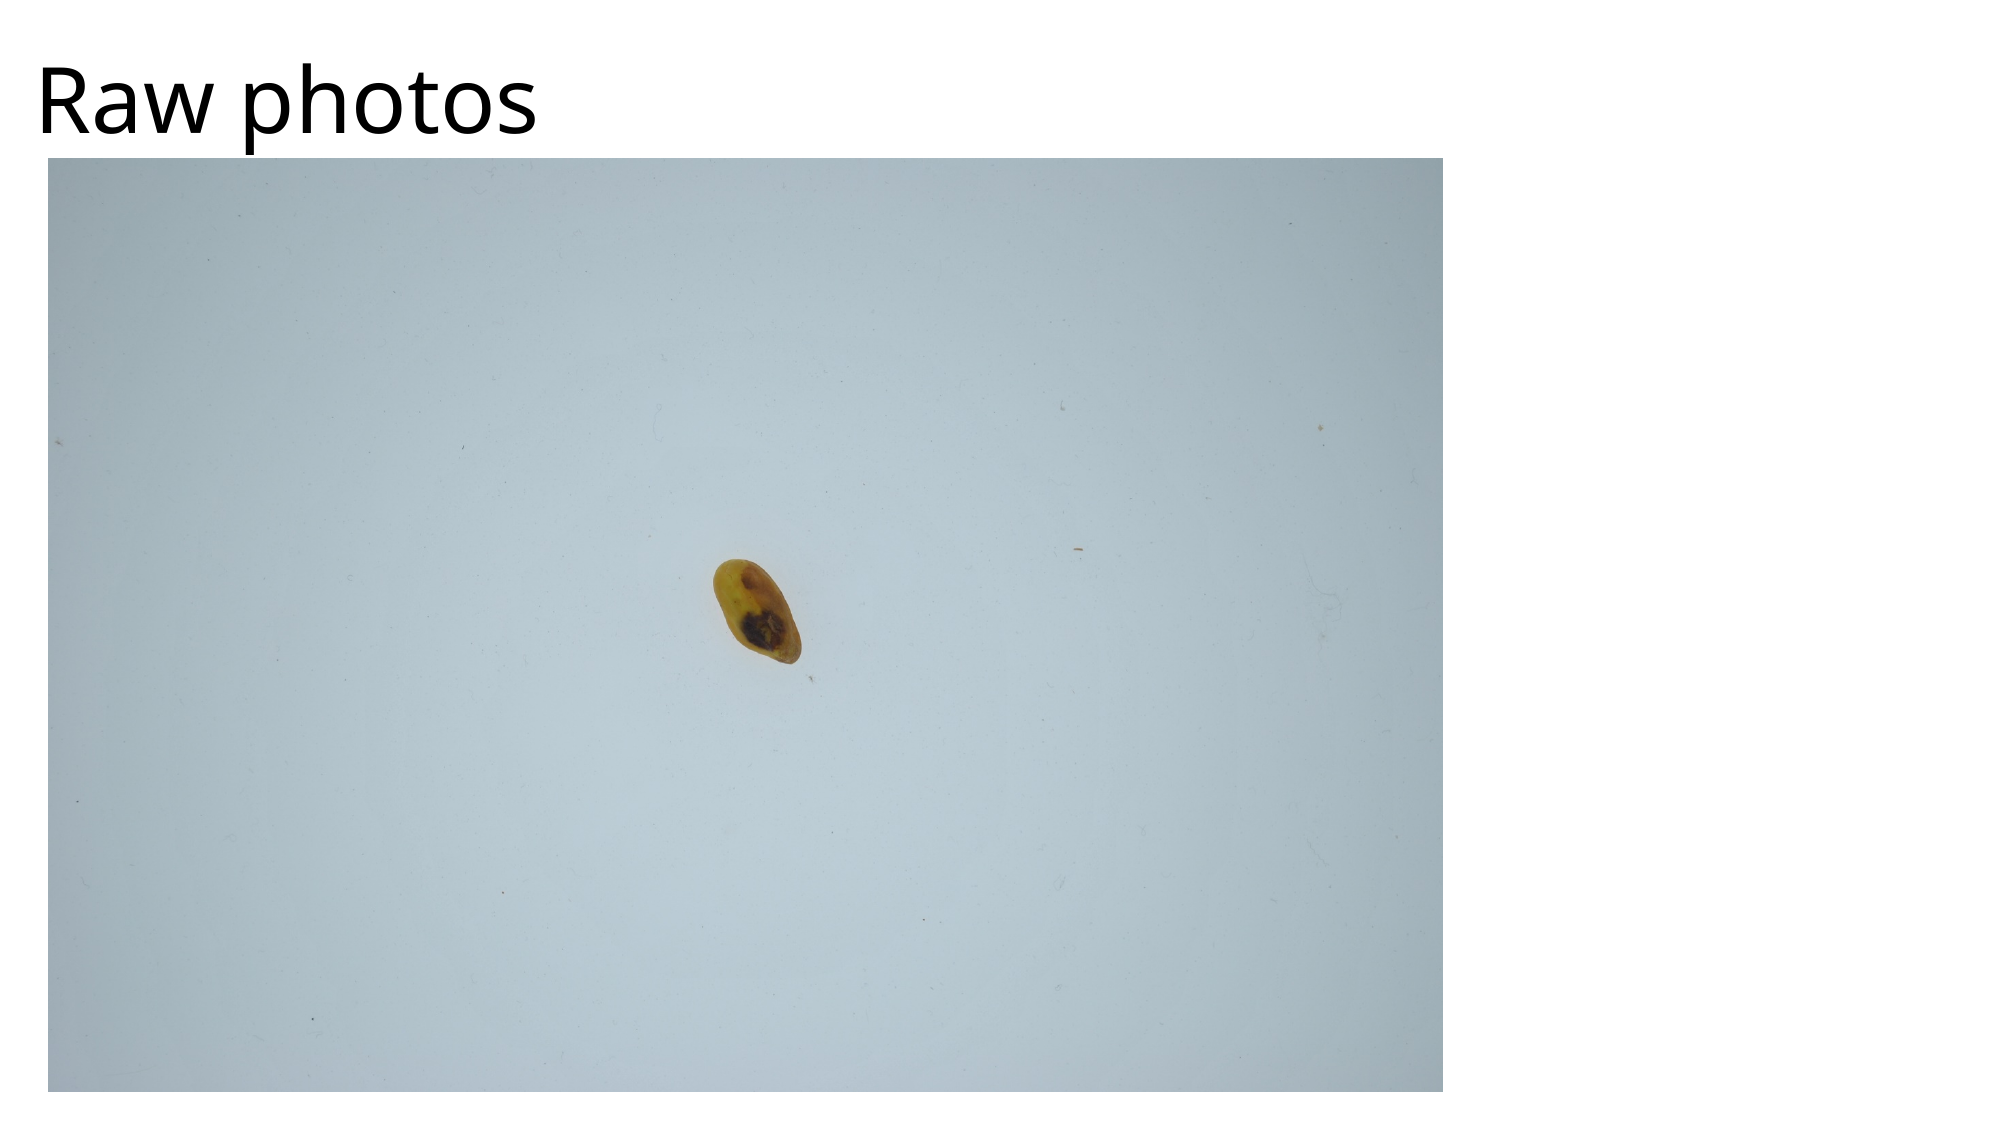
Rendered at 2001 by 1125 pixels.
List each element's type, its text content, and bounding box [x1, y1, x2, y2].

title Raw photos [19, 25, 746, 183]
picture [48, 158, 1443, 1092]
